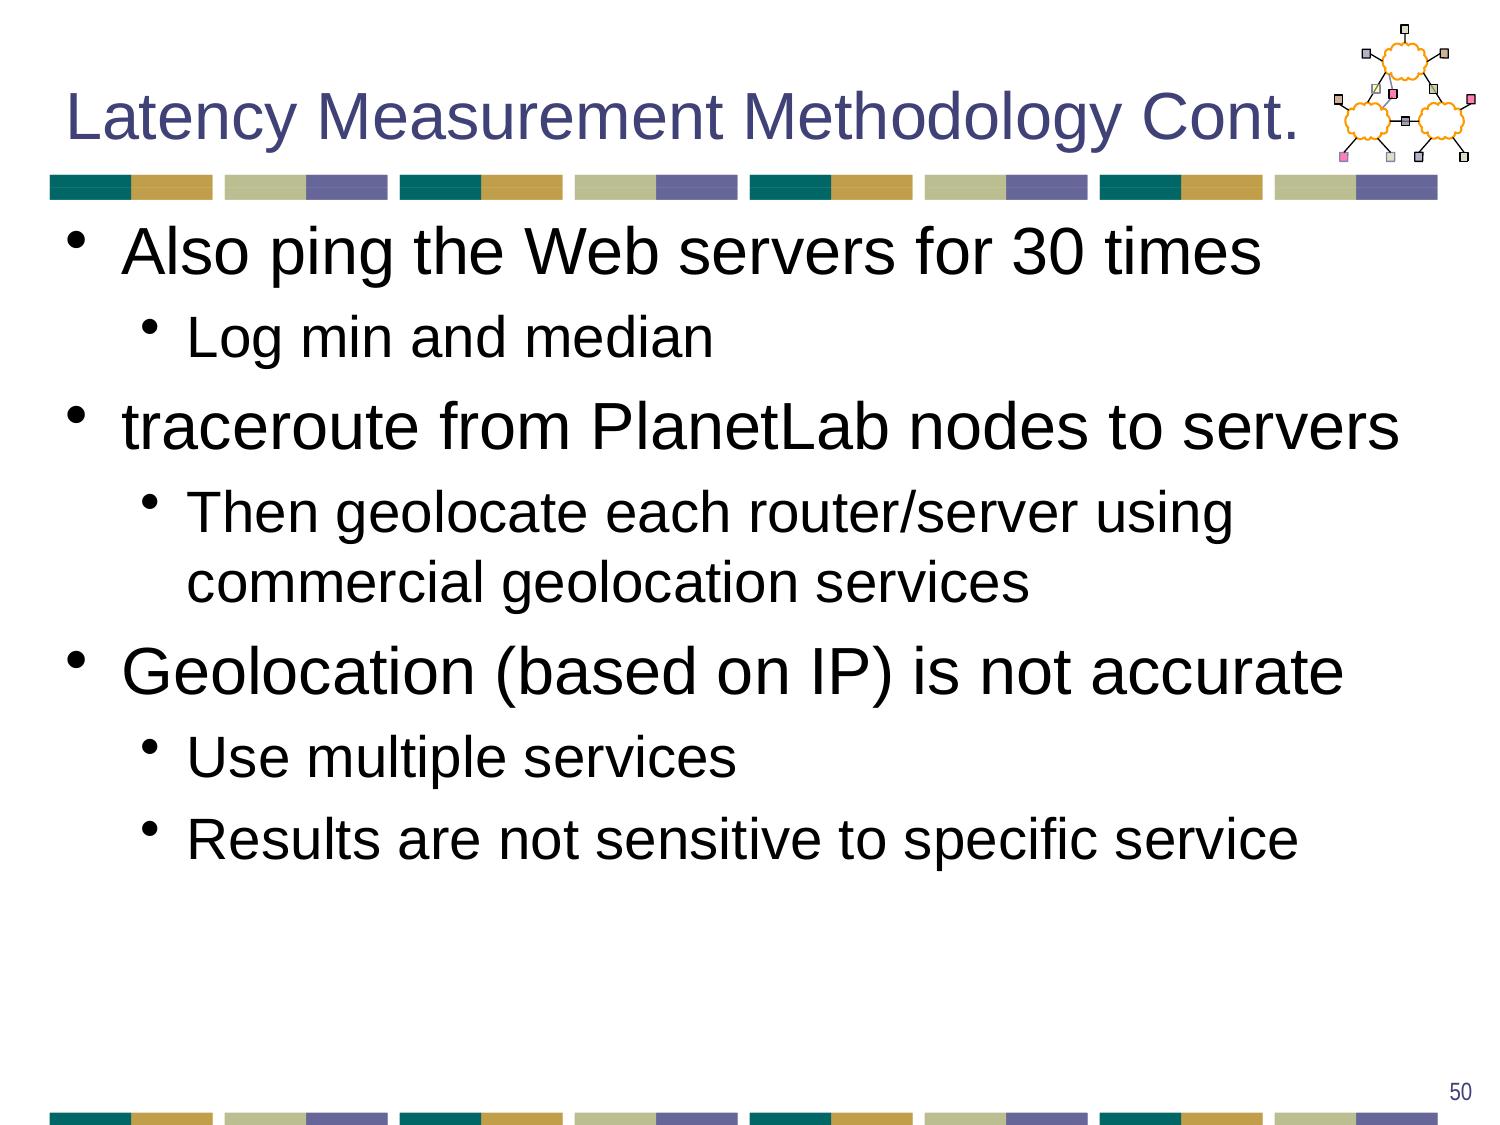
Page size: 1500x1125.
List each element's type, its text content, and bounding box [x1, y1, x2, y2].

title Latency Measurement Methodology Cont. [50, 62, 1438, 163]
slide_number 50 [1174, 1037, 1488, 1113]
list Also ping the Web servers for 30 times Log min and median traceroute from PlanetLab nodes to servers Then geolocate each router/server using commercial geolocation services Geolocation (based on IP) is not accurate Use multiple services Results are not sensitive to specific service [50, 200, 1438, 1000]
